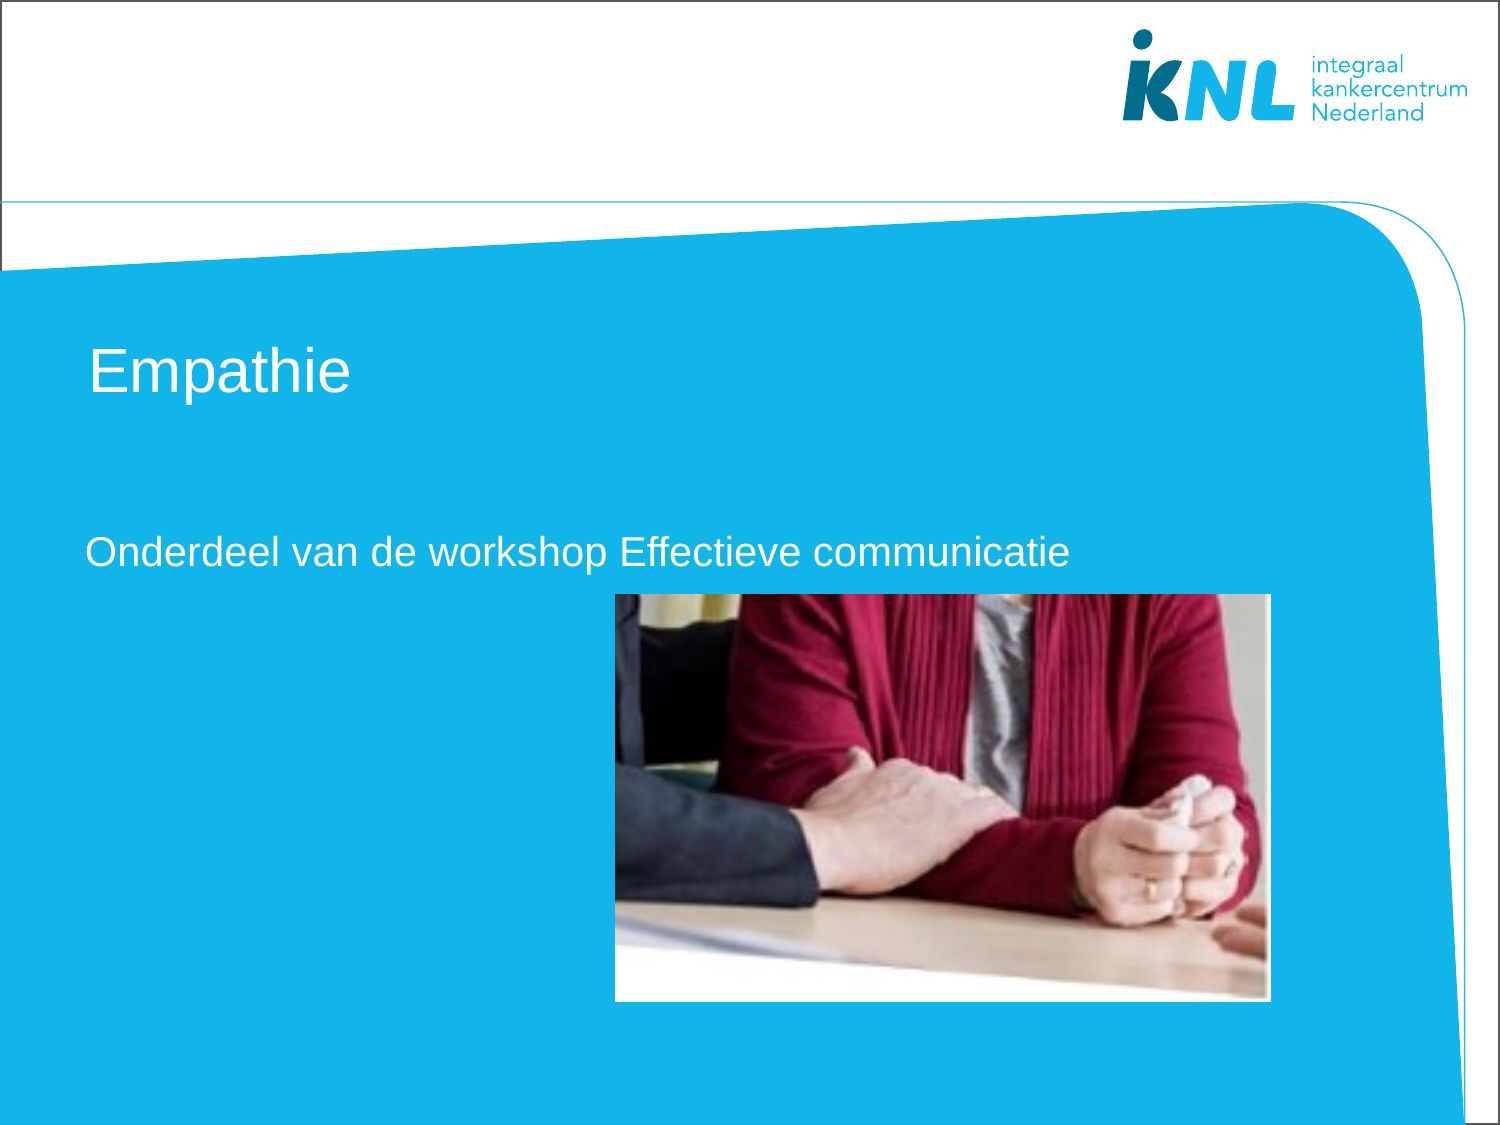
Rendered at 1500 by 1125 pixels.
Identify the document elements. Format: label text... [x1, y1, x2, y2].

title Empathie [76, 235, 1311, 406]
subtitle Onderdeel van de workshop Effectieve communicatie [72, 511, 1308, 798]
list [615, 593, 1271, 1002]
